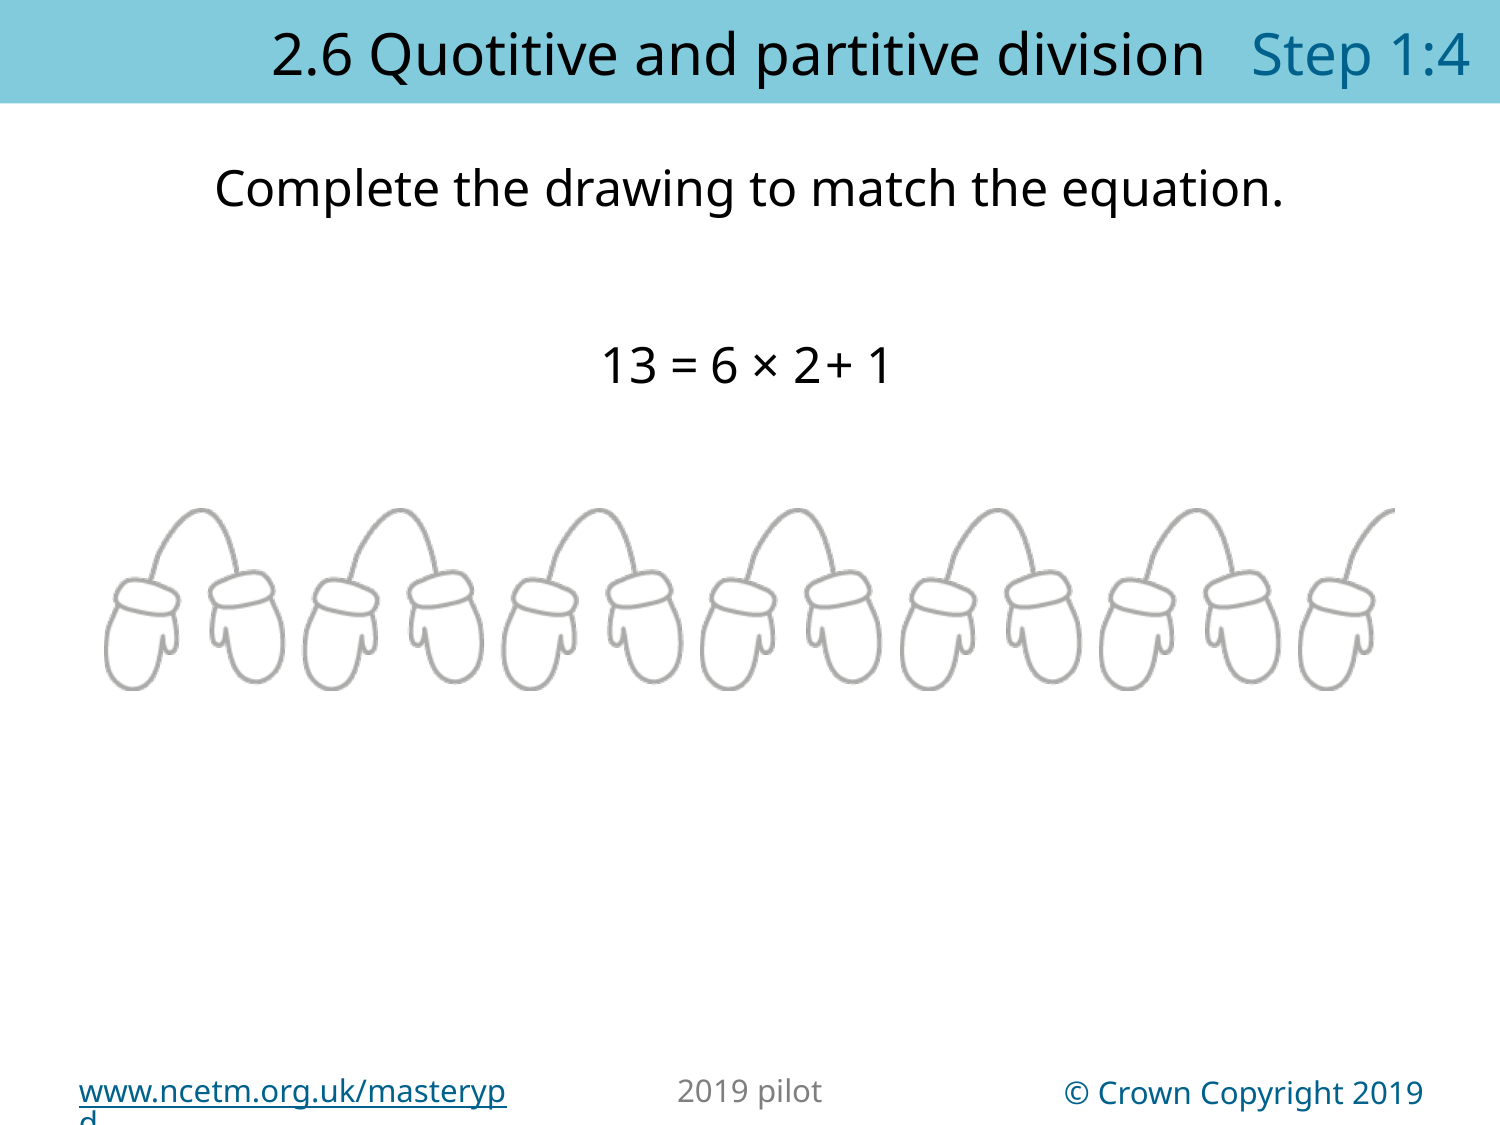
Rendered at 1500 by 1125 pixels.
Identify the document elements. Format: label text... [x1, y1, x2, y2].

picture [1099, 508, 1289, 691]
picture [104, 508, 693, 691]
picture [899, 508, 1090, 691]
text_box + 1 [810, 326, 910, 401]
text_box 13 = [586, 326, 714, 401]
text_box 6 × 2 [714, 326, 810, 401]
picture [1298, 508, 1395, 691]
picture [700, 508, 891, 691]
text_box Complete the drawing to match the equation. [199, 148, 1301, 224]
list 2.6 Quotitive and partitive division Step 1:4 [0, 0, 1500, 104]
